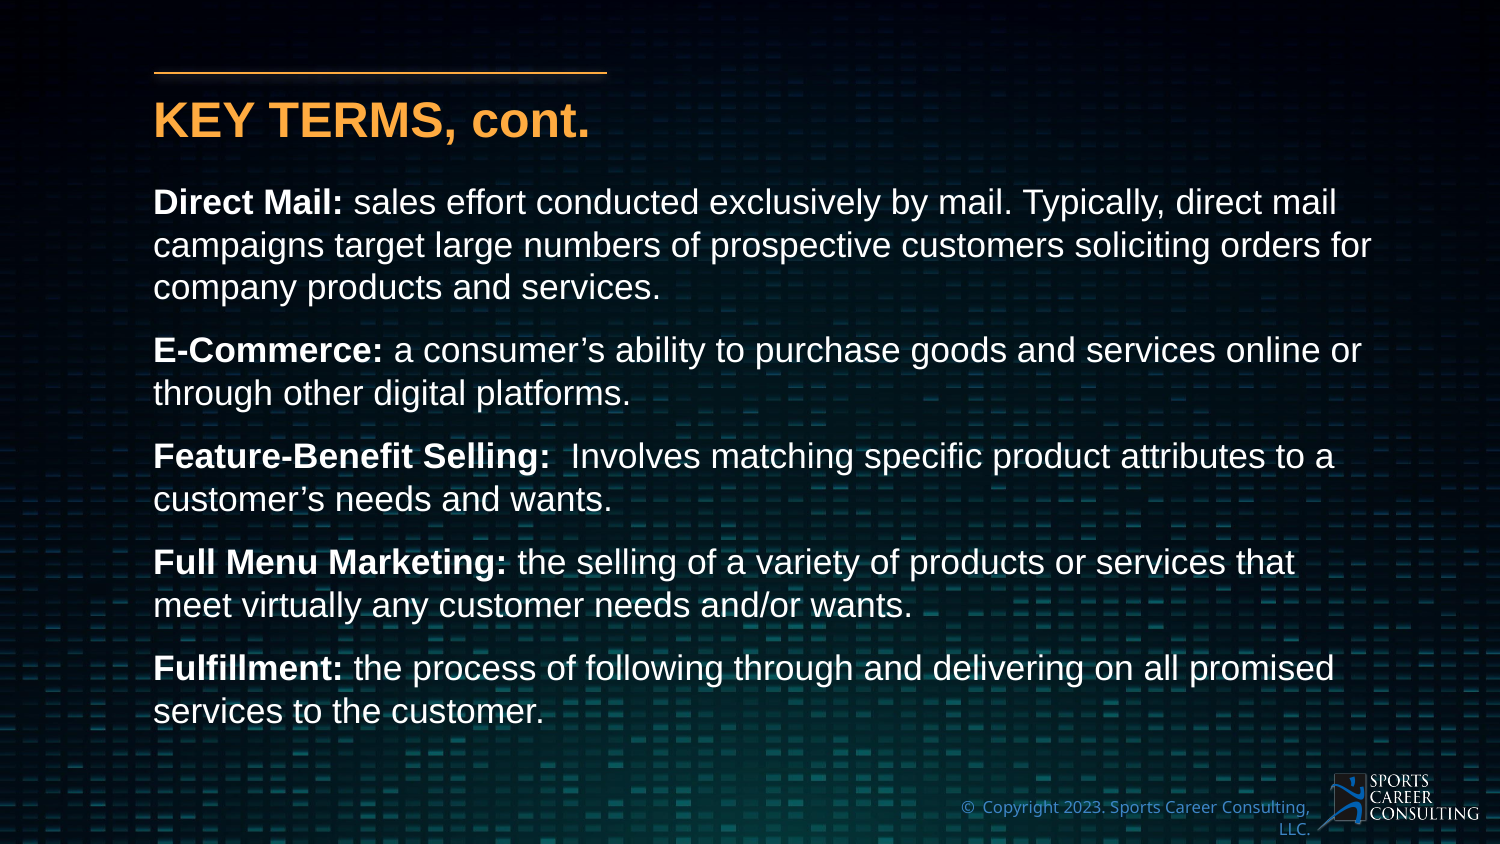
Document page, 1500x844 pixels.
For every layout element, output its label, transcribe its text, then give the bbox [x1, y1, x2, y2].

picture [0, 0, 1500, 844]
text_box © Copyright 2023. Sports Career Consulting, LLC. [914, 769, 1326, 844]
list Direct Mail: sales effort conducted exclusively by mail. Typically, direct mail campaigns target large numbers of prospective customers soliciting orders for company products and services. E-Commerce: a consumer’s ability to purchase goods and services online or through other digital platforms. Feature-Benefit Selling: Involves matching specific product attributes to a customer’s needs and wants. Full Menu Marketing: the selling of a variety of products or services that meet virtually any customer needs and/or wants. Fulfillment: the process of following through and delivering on all promised services to the customer. [138, 164, 1399, 748]
title KEY TERMS, cont. [138, 72, 927, 165]
